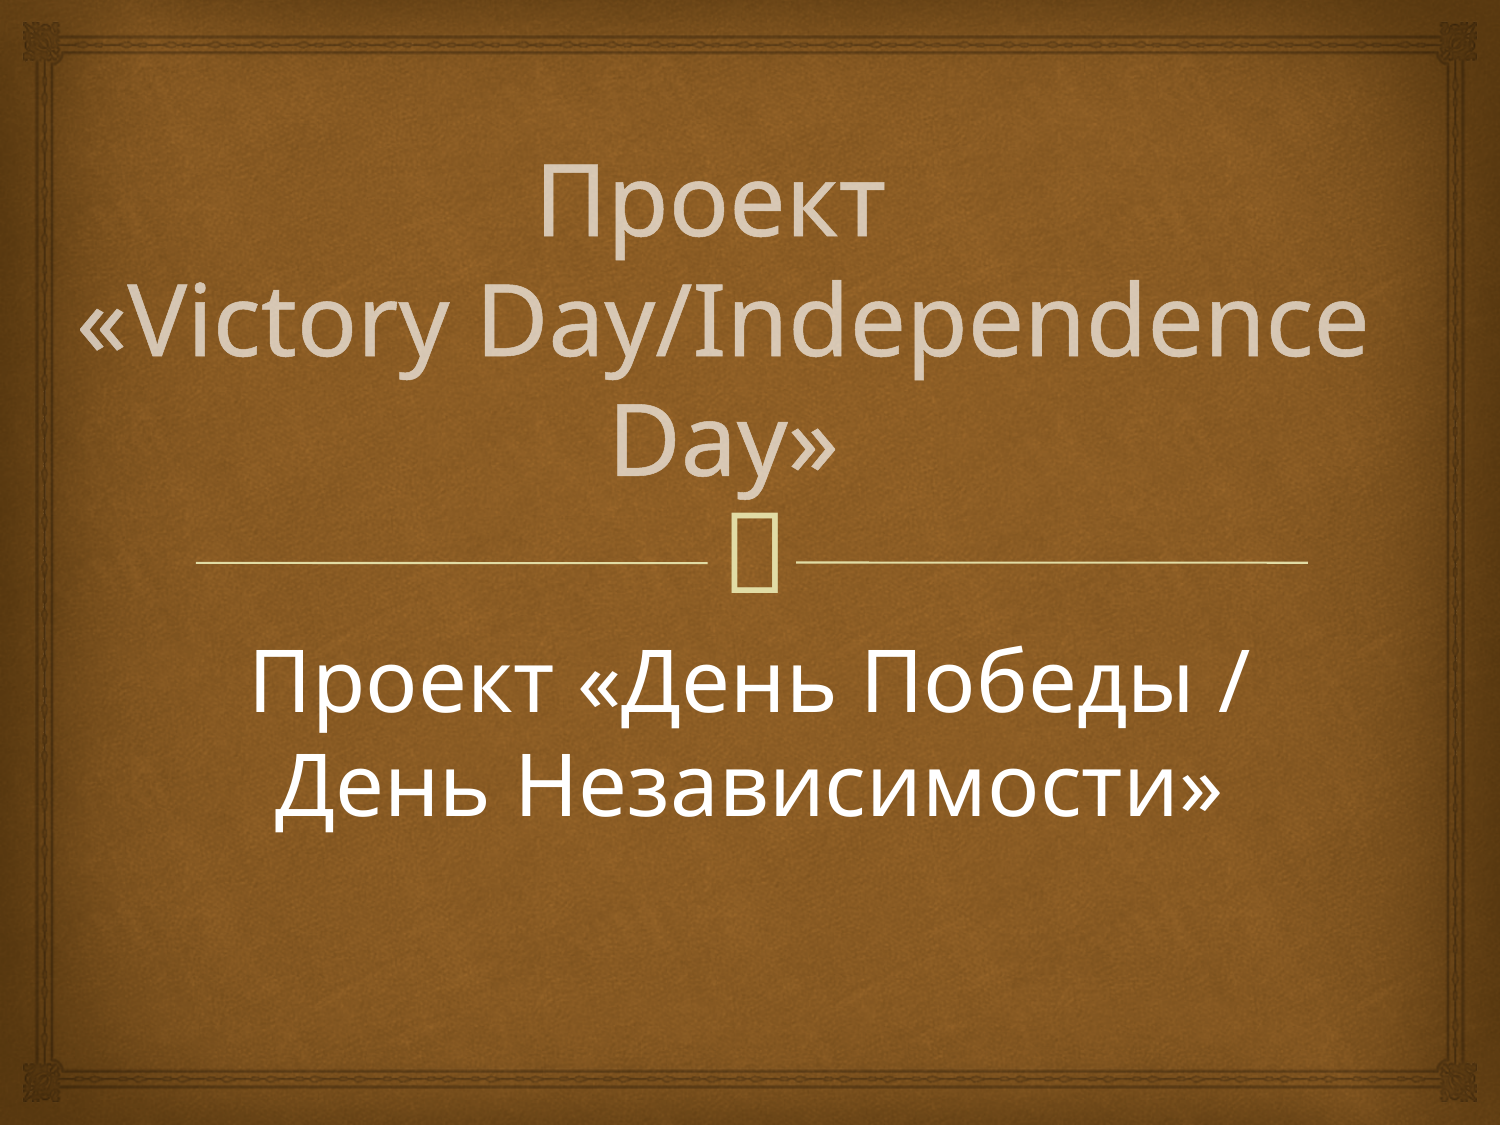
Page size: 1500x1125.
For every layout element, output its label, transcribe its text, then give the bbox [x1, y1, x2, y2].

subtitle Проект «День Победы / День Независимости» [225, 618, 1275, 906]
title Проект «Victory Day/Independence Day» [0, 137, 1447, 504]
picture [0, 0, 1500, 1125]
